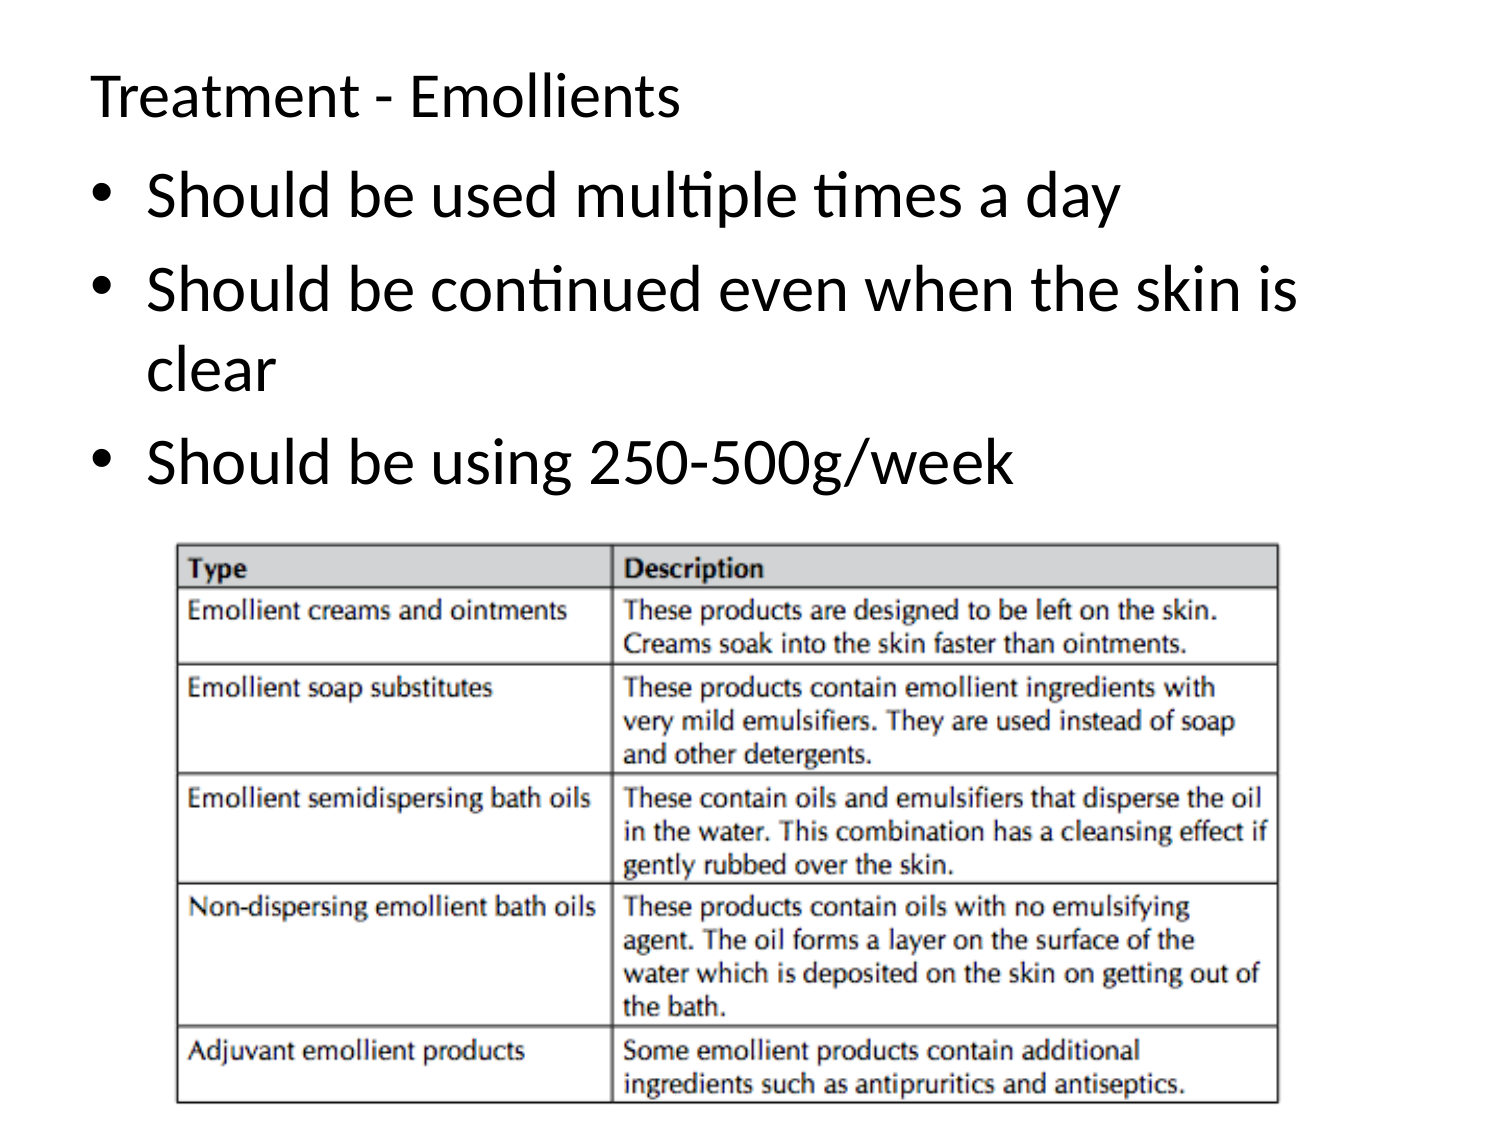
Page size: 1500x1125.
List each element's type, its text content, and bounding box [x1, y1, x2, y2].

list Should be used multiple times a day Should be continued even when the skin is clear Should be using 250-500g/week [75, 143, 1425, 916]
picture [151, 522, 1346, 1125]
title Treatment - Emollients [75, 45, 1425, 138]
